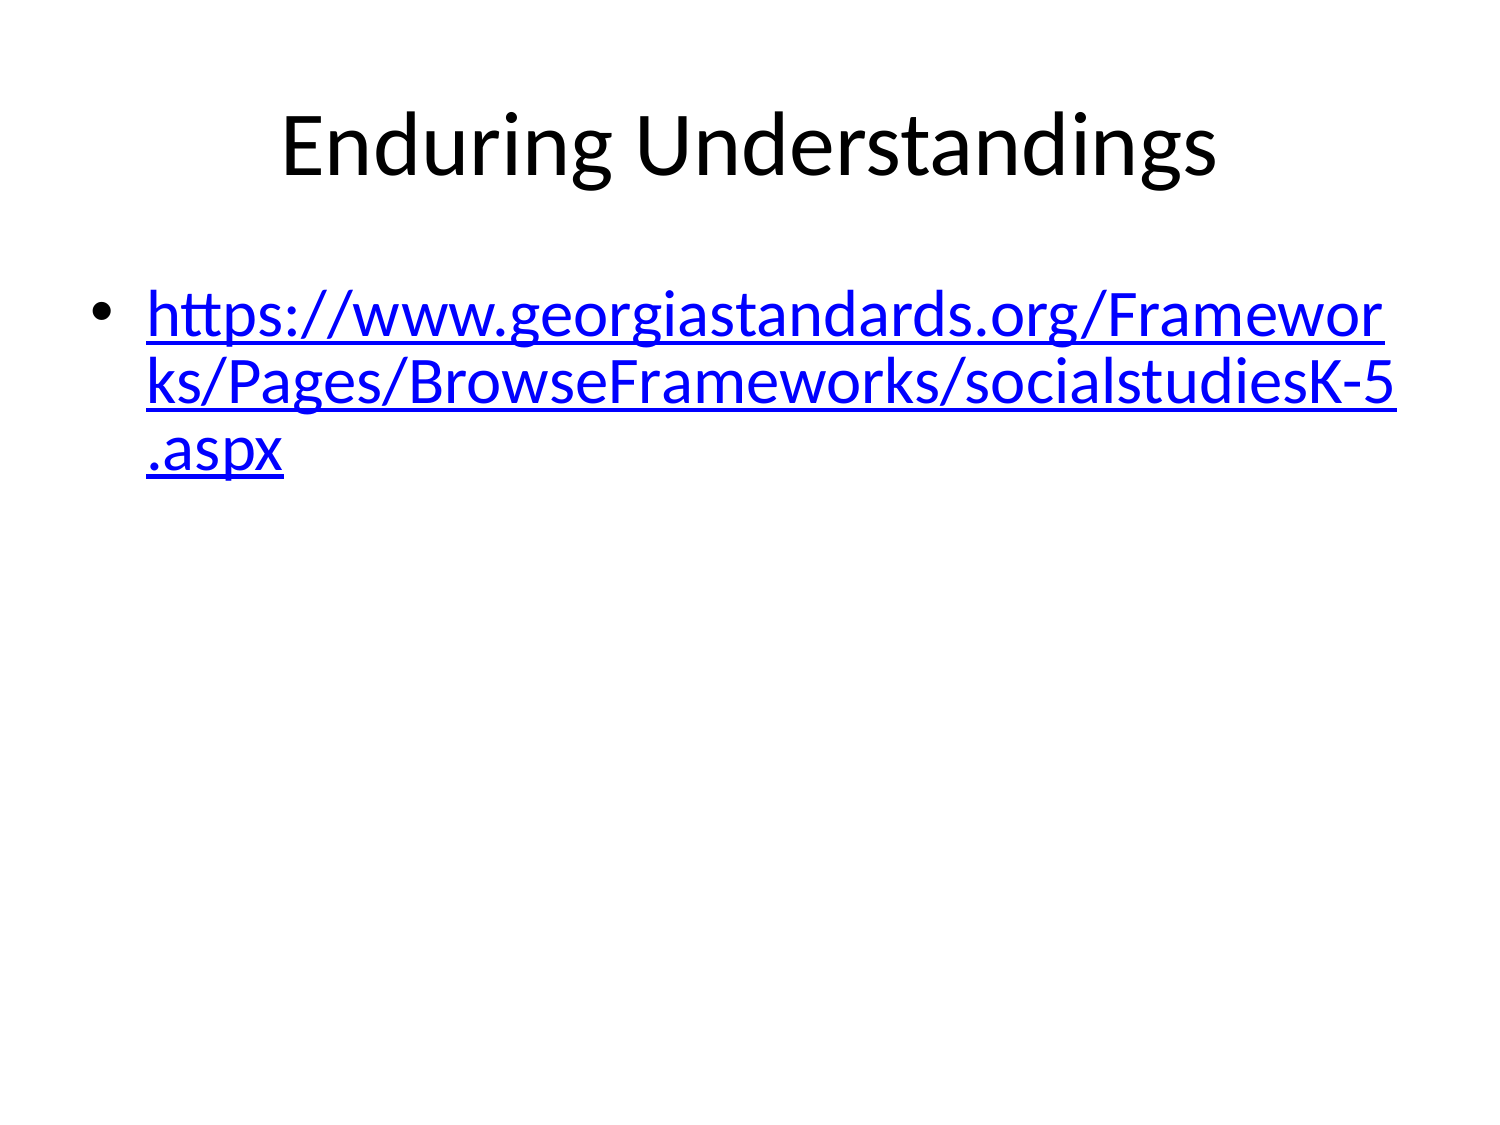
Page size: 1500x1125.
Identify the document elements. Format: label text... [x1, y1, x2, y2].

list https://www.georgiastandards.org/Frameworks/Pages/BrowseFrameworks/socialstudiesK-5.aspx [75, 262, 1425, 1005]
title Enduring Understandings [75, 45, 1425, 233]
